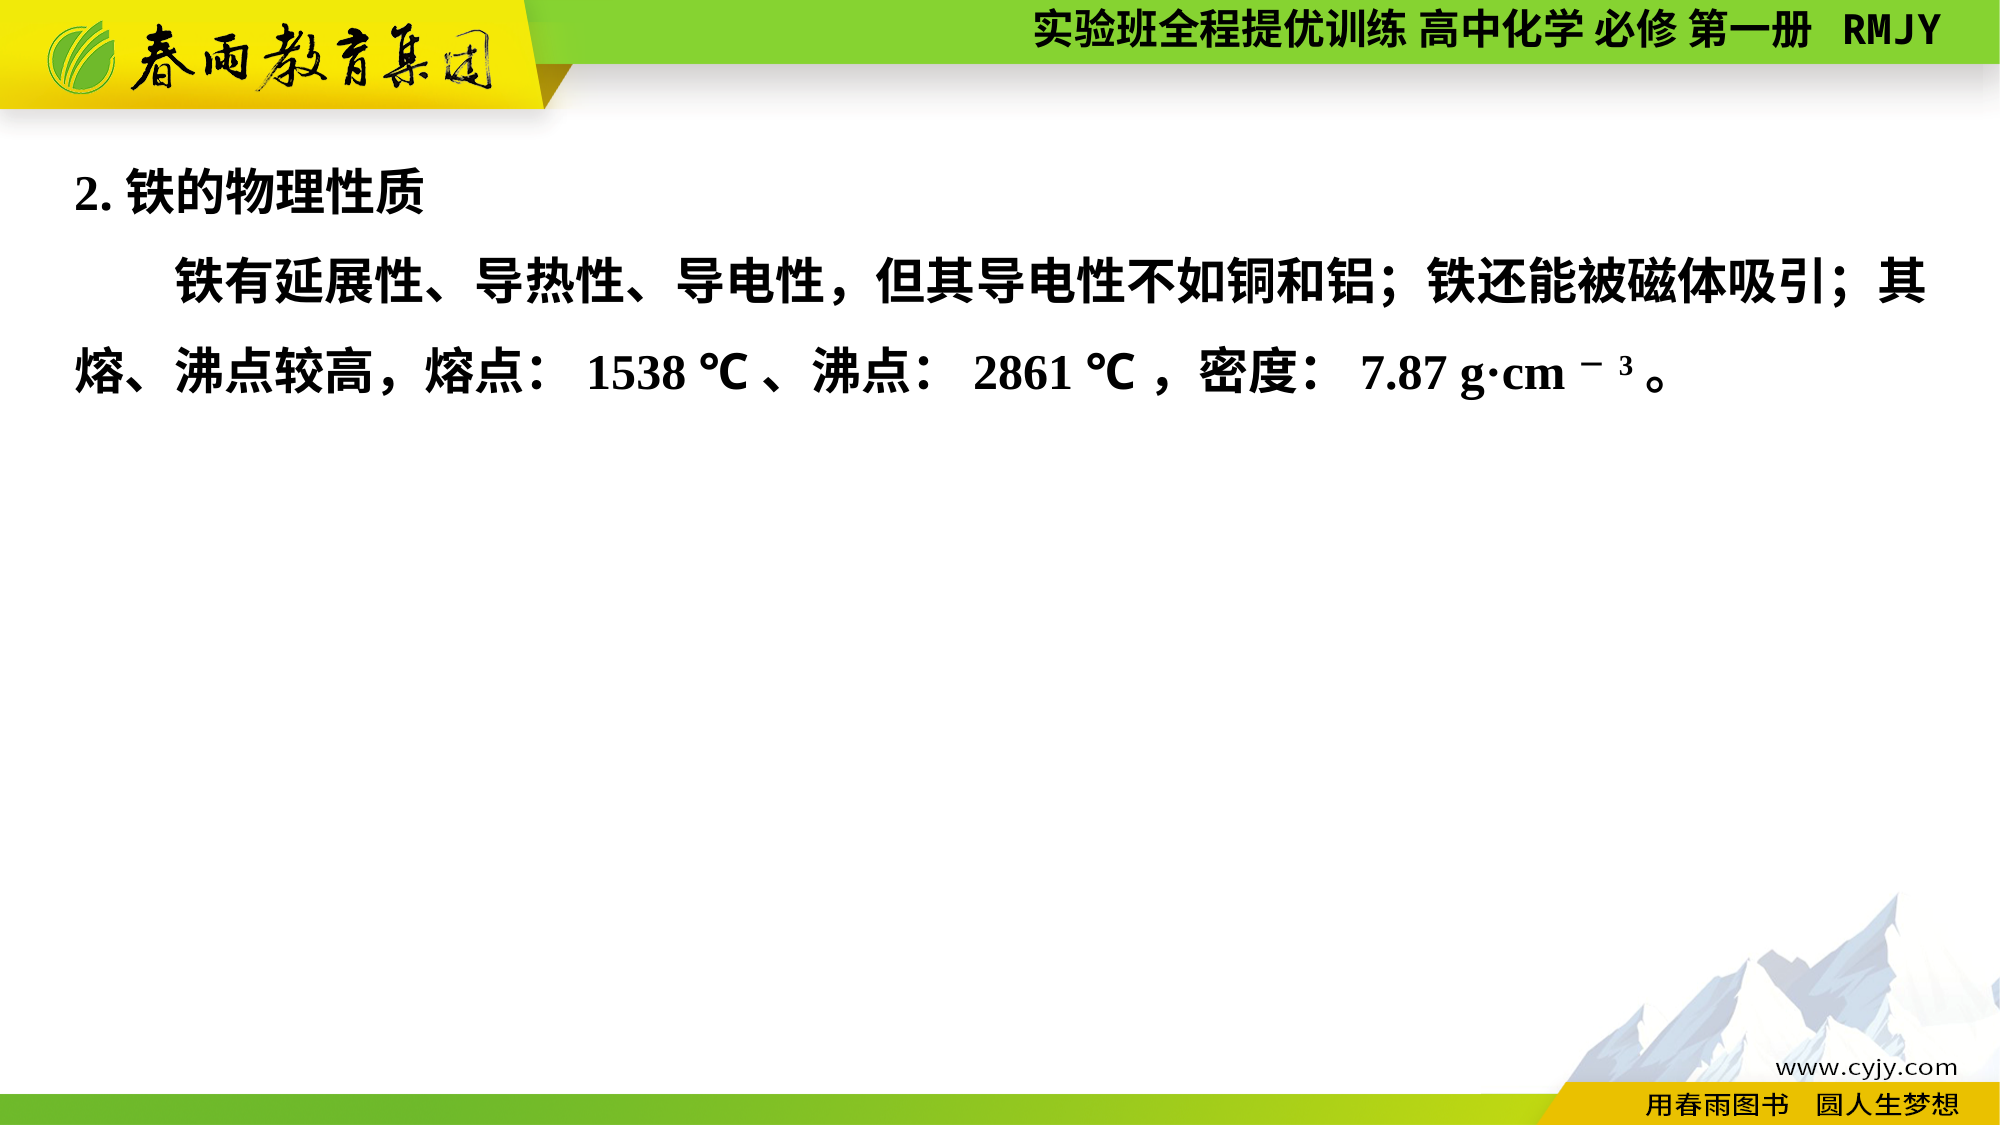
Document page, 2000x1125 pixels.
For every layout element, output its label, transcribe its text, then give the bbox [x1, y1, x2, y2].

list 2.铁的物理性质 铁有延展性、导热性、导电性，但其导电性不如铜和铝；铁还能被磁体吸引；其熔、沸点较高，熔点：1538 ℃、沸点：2861 ℃，密度：7.87 g·cm－3。 [59, 122, 1944, 411]
picture [0, 0, 2000, 1125]
